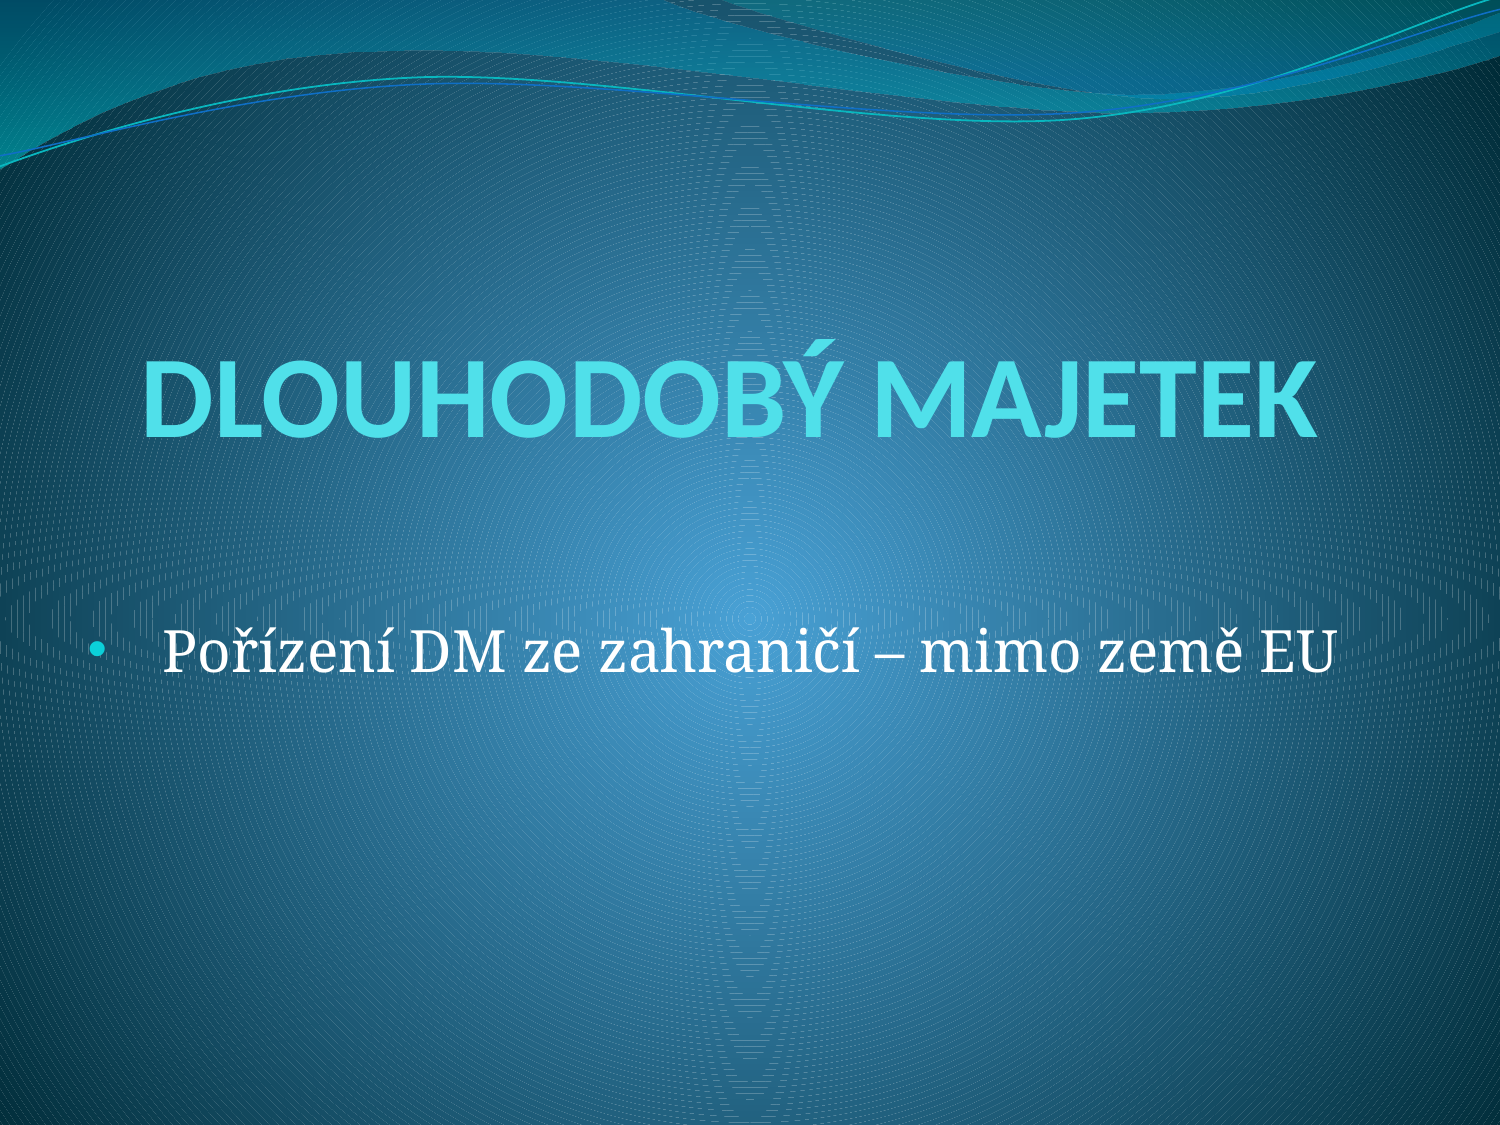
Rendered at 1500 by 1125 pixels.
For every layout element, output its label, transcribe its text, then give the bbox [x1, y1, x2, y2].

subtitle Pořízení DM ze zahraničí – mimo země EU [87, 529, 1483, 818]
title DLOUHODOBÝ MAJETEK [87, 160, 1376, 461]
